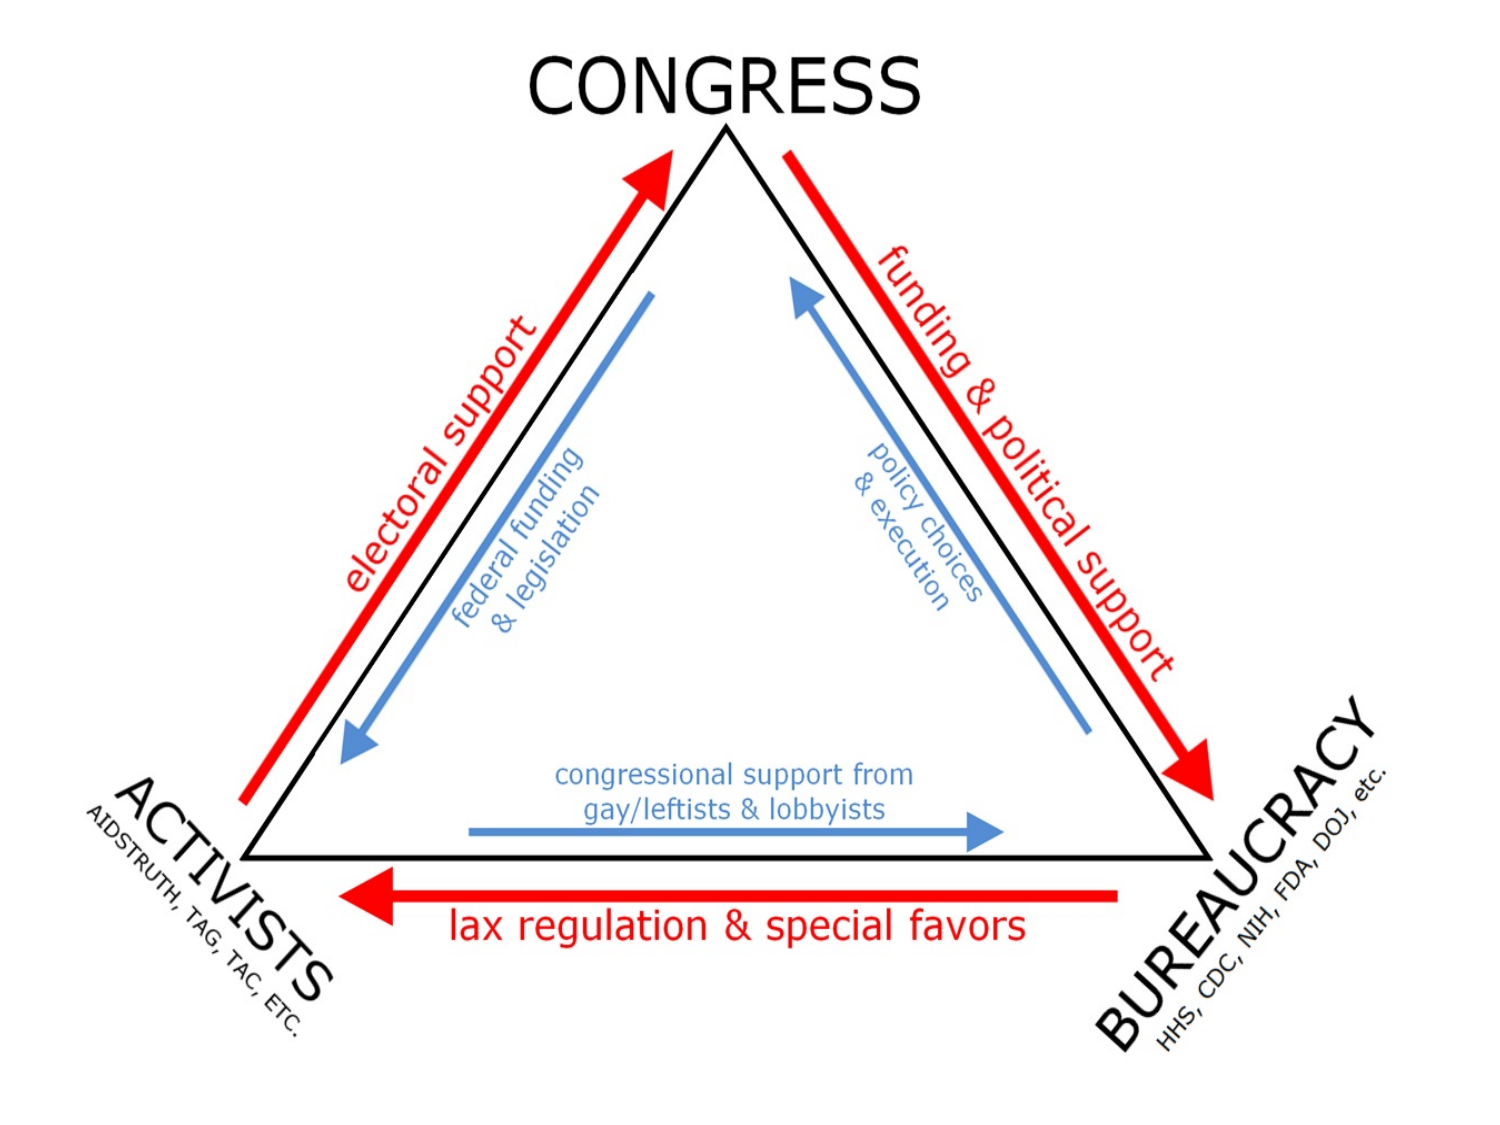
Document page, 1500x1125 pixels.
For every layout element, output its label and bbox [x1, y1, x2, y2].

picture [74, 49, 1435, 1063]
